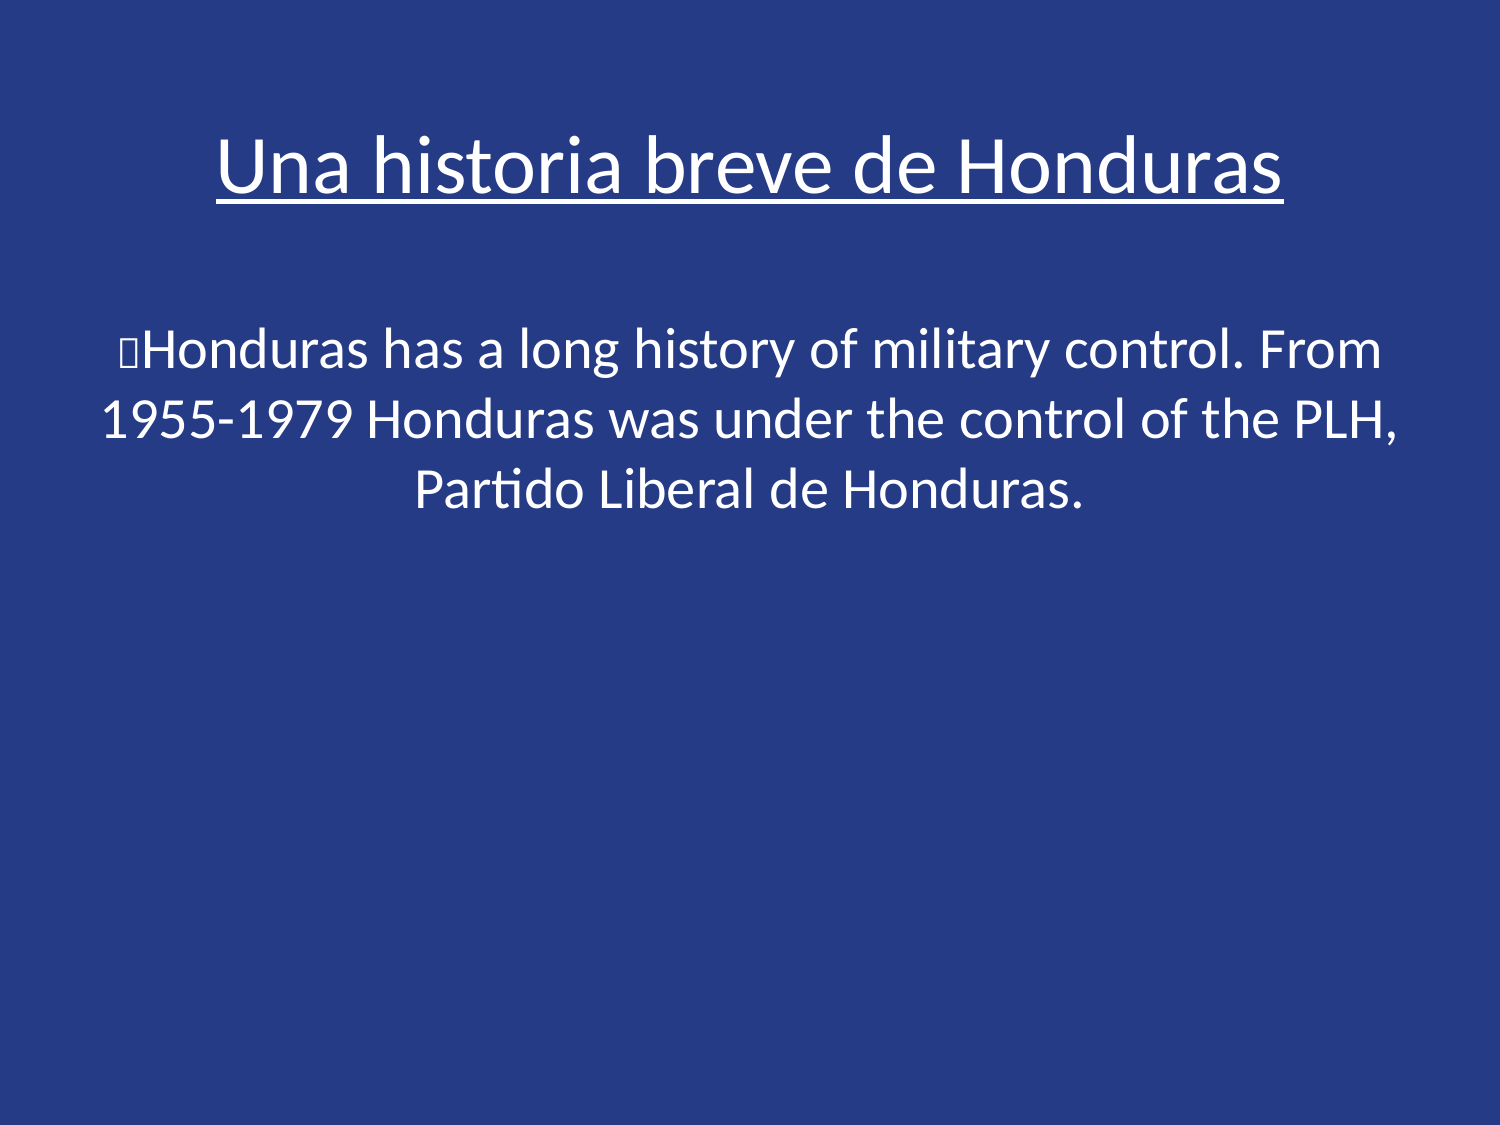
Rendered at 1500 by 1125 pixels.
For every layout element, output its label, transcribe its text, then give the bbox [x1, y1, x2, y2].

title Una historia breve de Honduras Honduras has a long history of military control. From 1955-1979 Honduras was under the control of the PLH, Partido Liberal de Honduras. [75, 45, 1425, 655]
